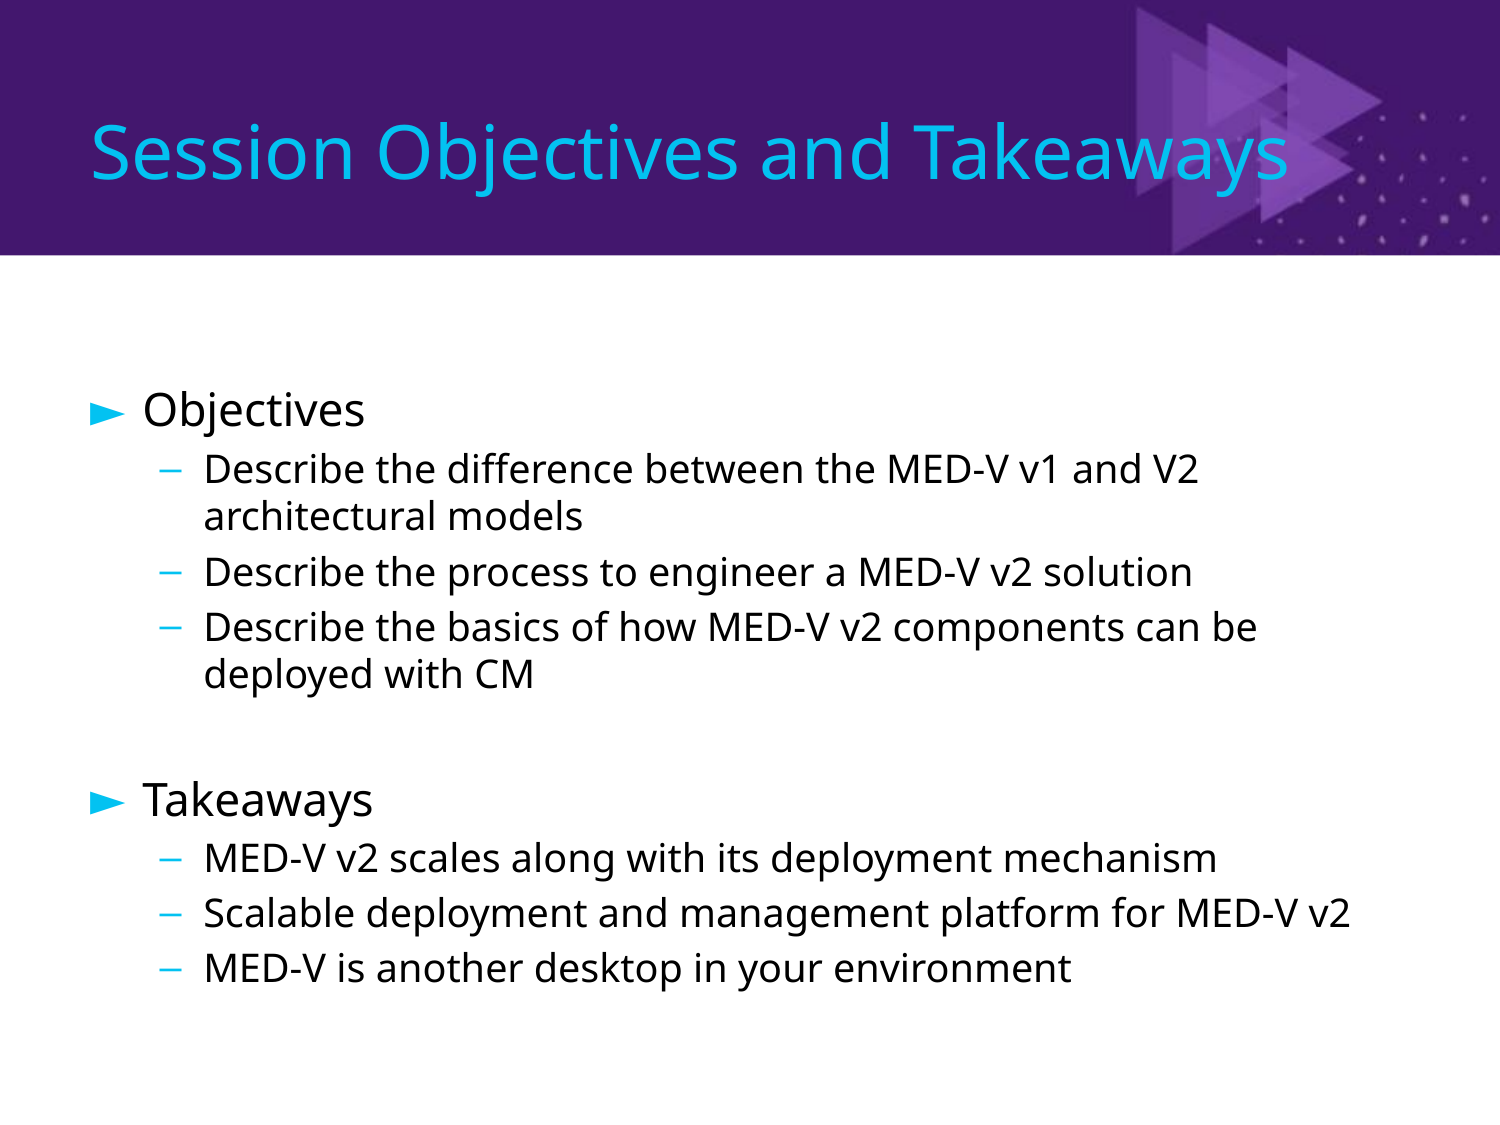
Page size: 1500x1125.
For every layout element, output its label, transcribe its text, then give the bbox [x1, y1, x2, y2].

title Session Objectives and Takeaways [75, 56, 1425, 244]
list Objectives Describe the difference between the MED-V v1 and V2 architectural models Describe the process to engineer a MED-V v2 solution Describe the basics of how MED-V v2 components can be deployed with CM Takeaways MED-V v2 scales along with its deployment mechanism Scalable deployment and management platform for MED-V v2 MED-V is another desktop in your environment [75, 373, 1425, 1005]
picture [0, 0, 1500, 255]
